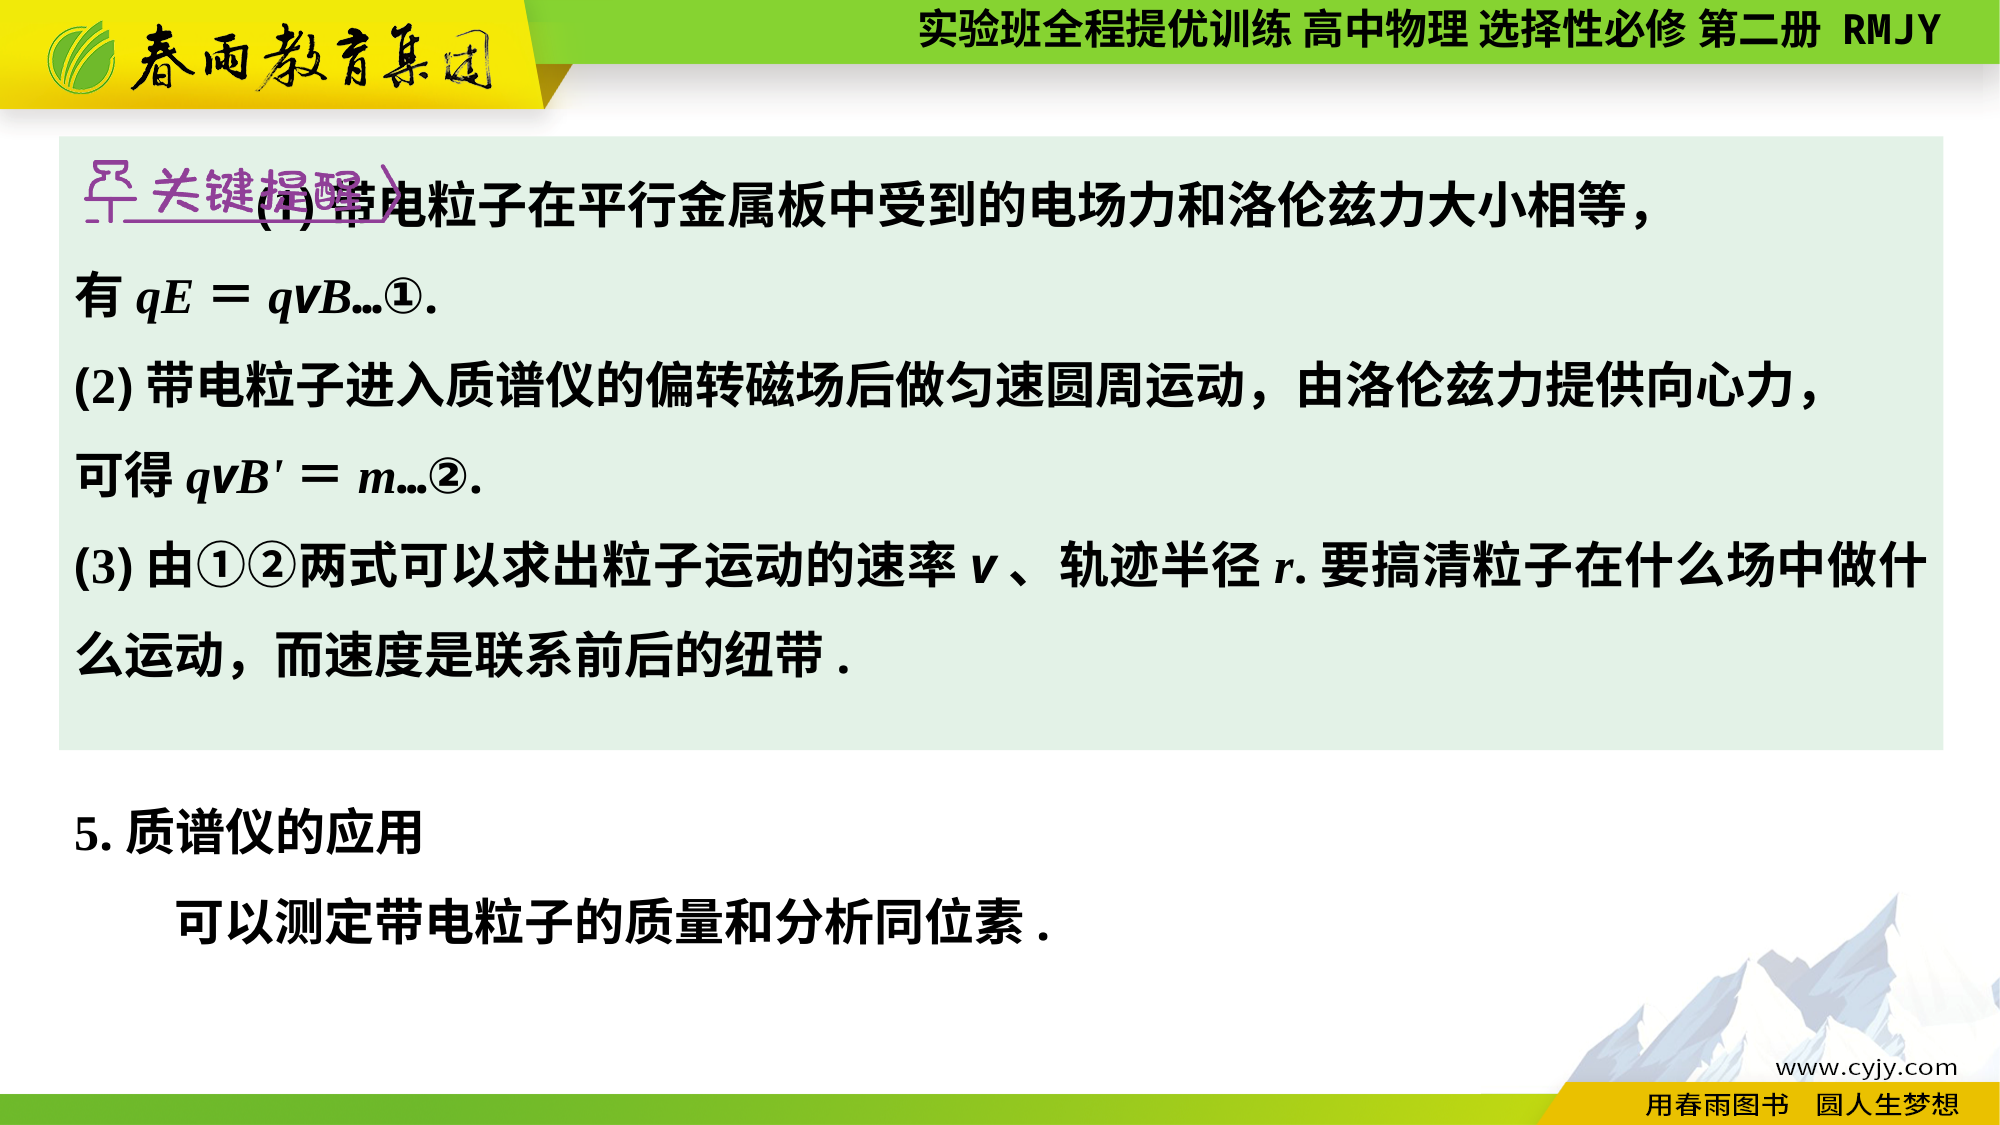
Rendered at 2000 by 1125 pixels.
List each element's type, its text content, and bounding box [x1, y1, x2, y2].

text_box 5.质谱仪的应用 可以测定带电粒子的质量和分析同位素. [59, 763, 1944, 959]
picture [0, 0, 2000, 1125]
